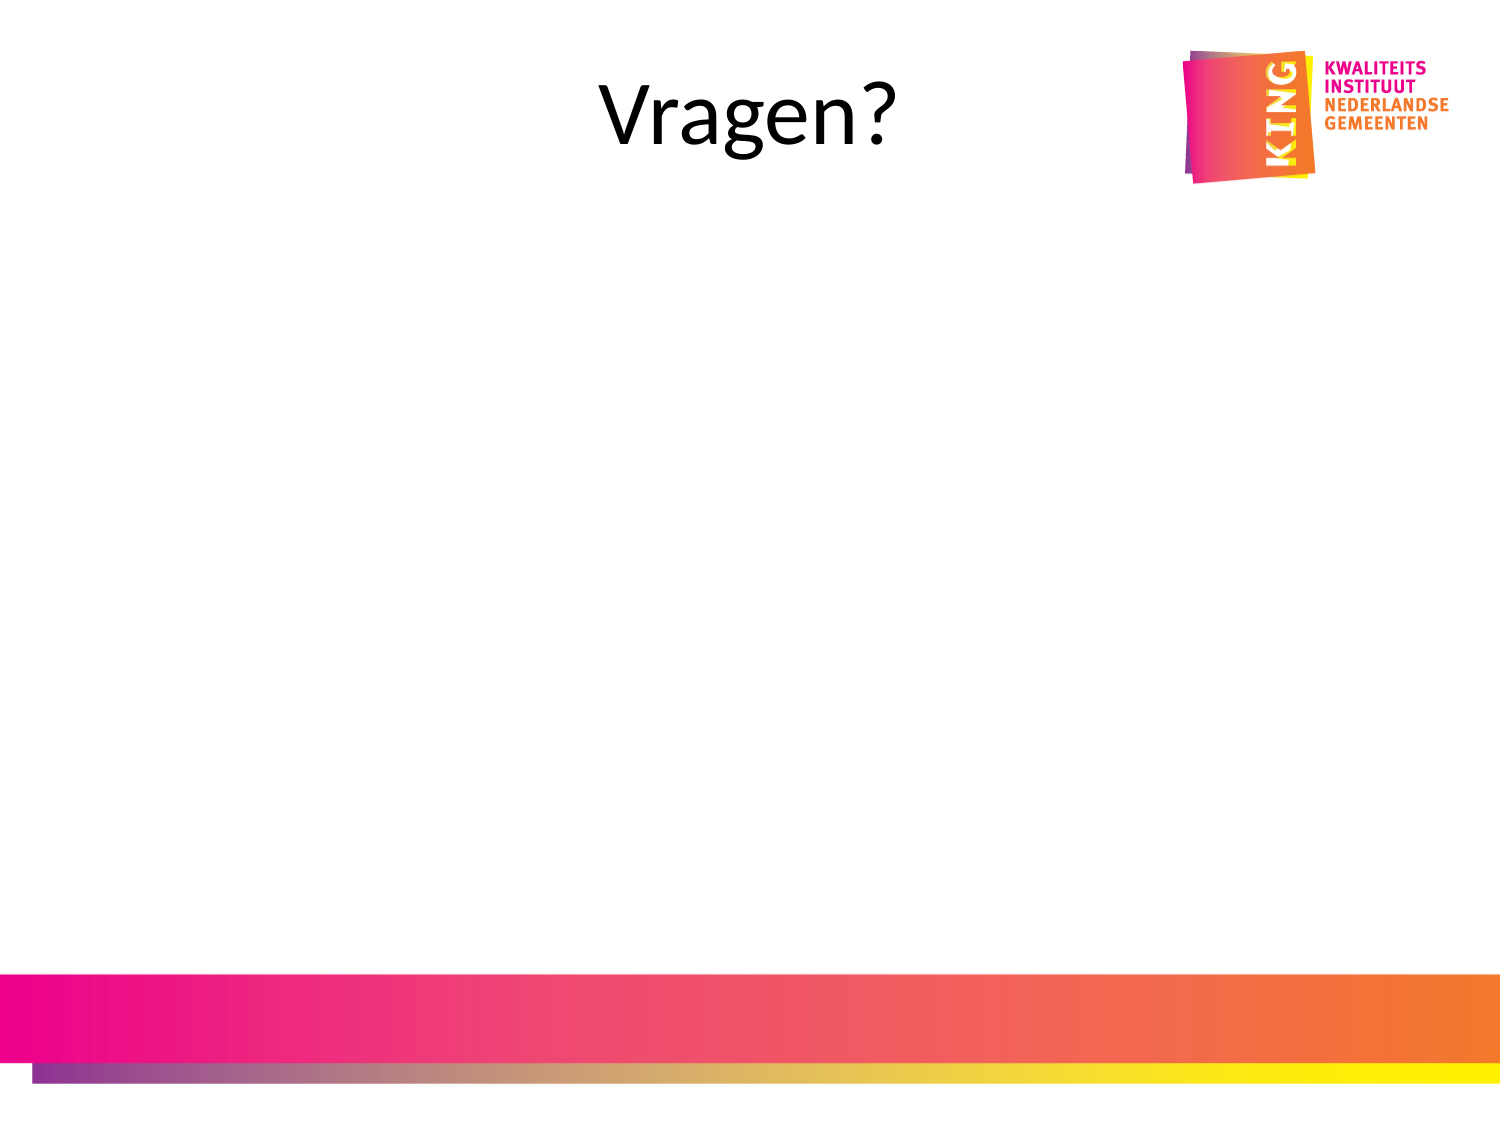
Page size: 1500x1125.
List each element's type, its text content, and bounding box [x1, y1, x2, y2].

title Vragen? [75, 45, 1425, 233]
picture [0, 0, 1500, 1125]
